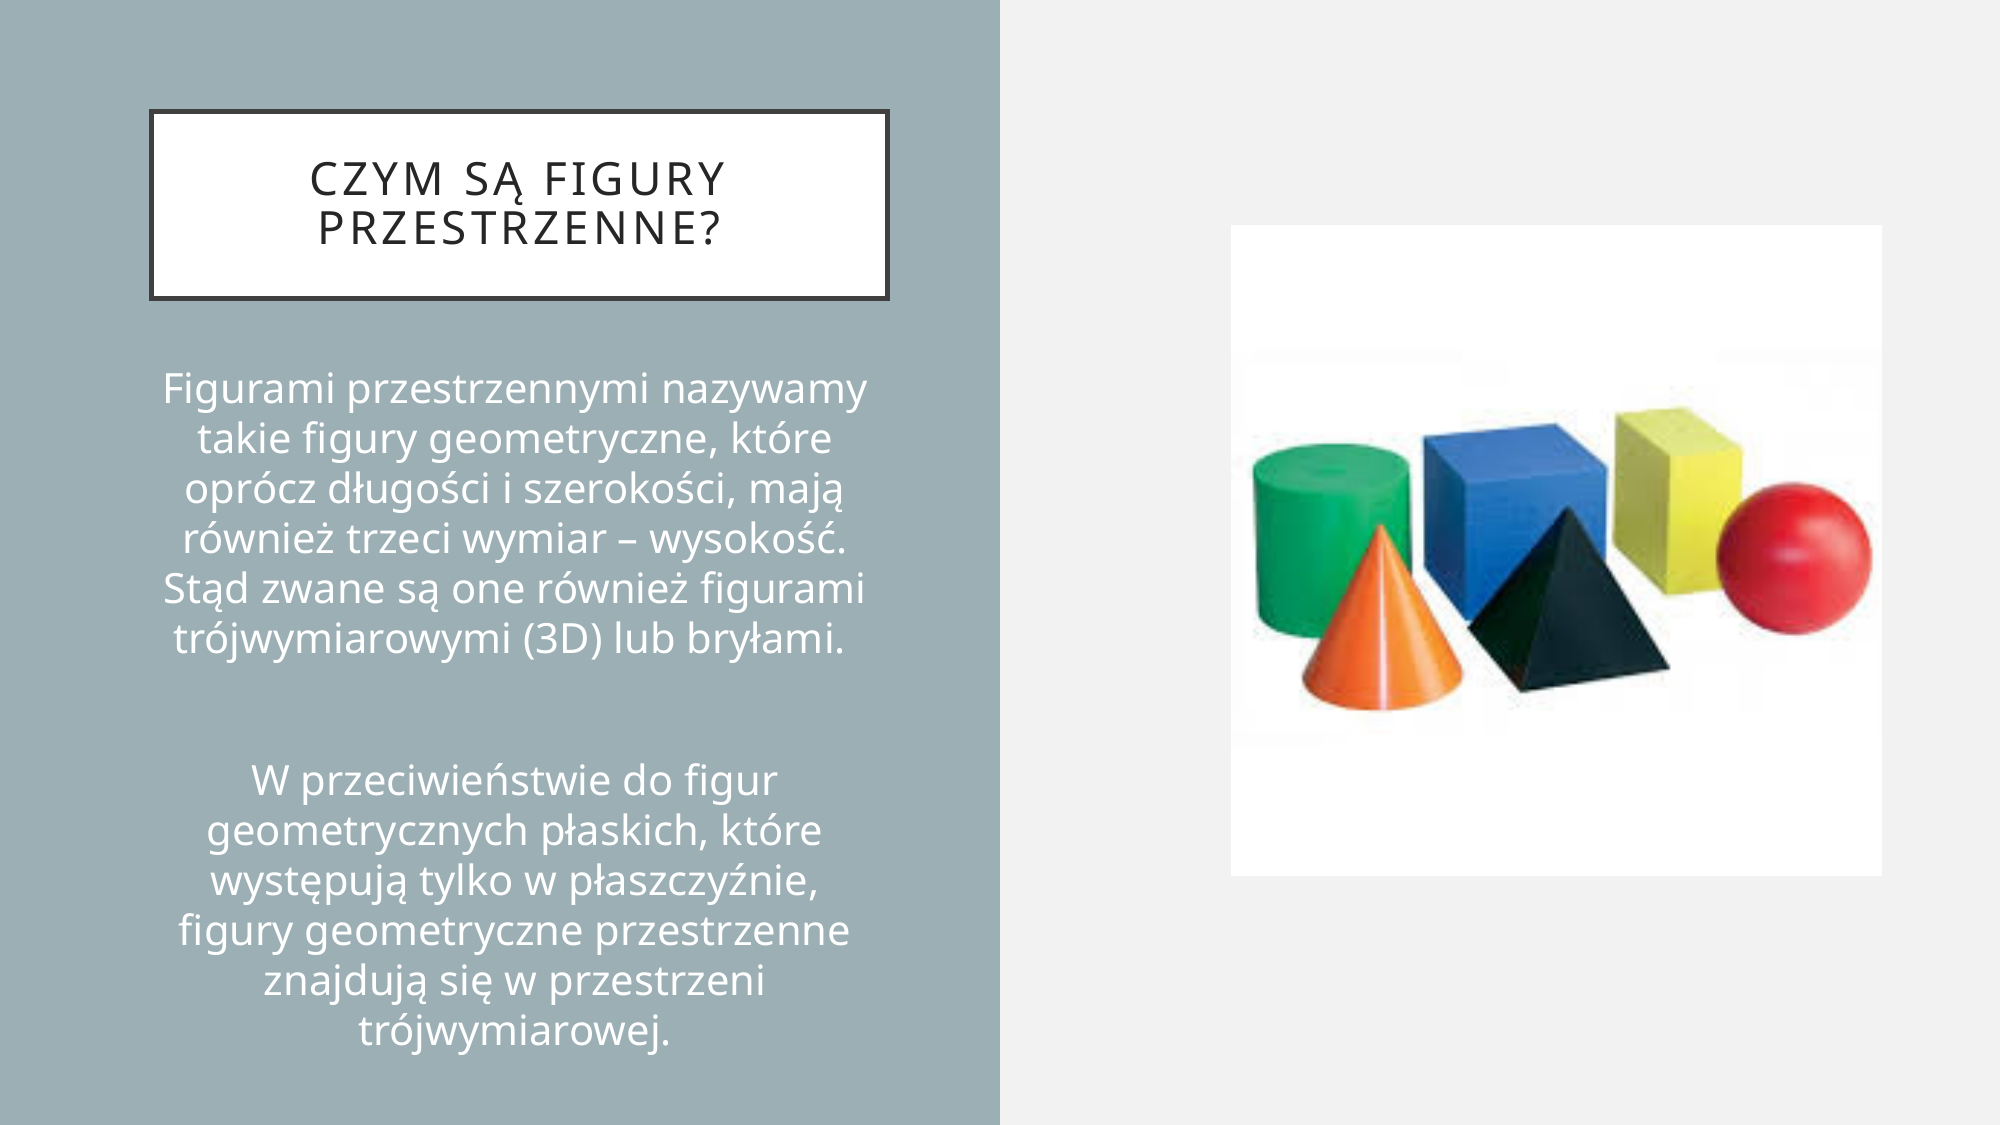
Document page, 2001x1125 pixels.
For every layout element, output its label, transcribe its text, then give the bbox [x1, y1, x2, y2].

title Czym są figury przestrzenne? [149, 109, 890, 301]
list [1231, 225, 1882, 877]
list Figurami przestrzennymi nazywamy takie figury geometryczne, które oprócz długości i szerokości, mają również trzeci wymiar – wysokość. Stąd zwane są one również figurami trójwymiarowymi (3D) lub bryłami. W przeciwieństwie do figur geometrycznych płaskich, które występują tylko w płaszczyźnie, figury geometryczne przestrzenne znajdują się w przestrzeni trójwymiarowej. [144, 354, 886, 944]
